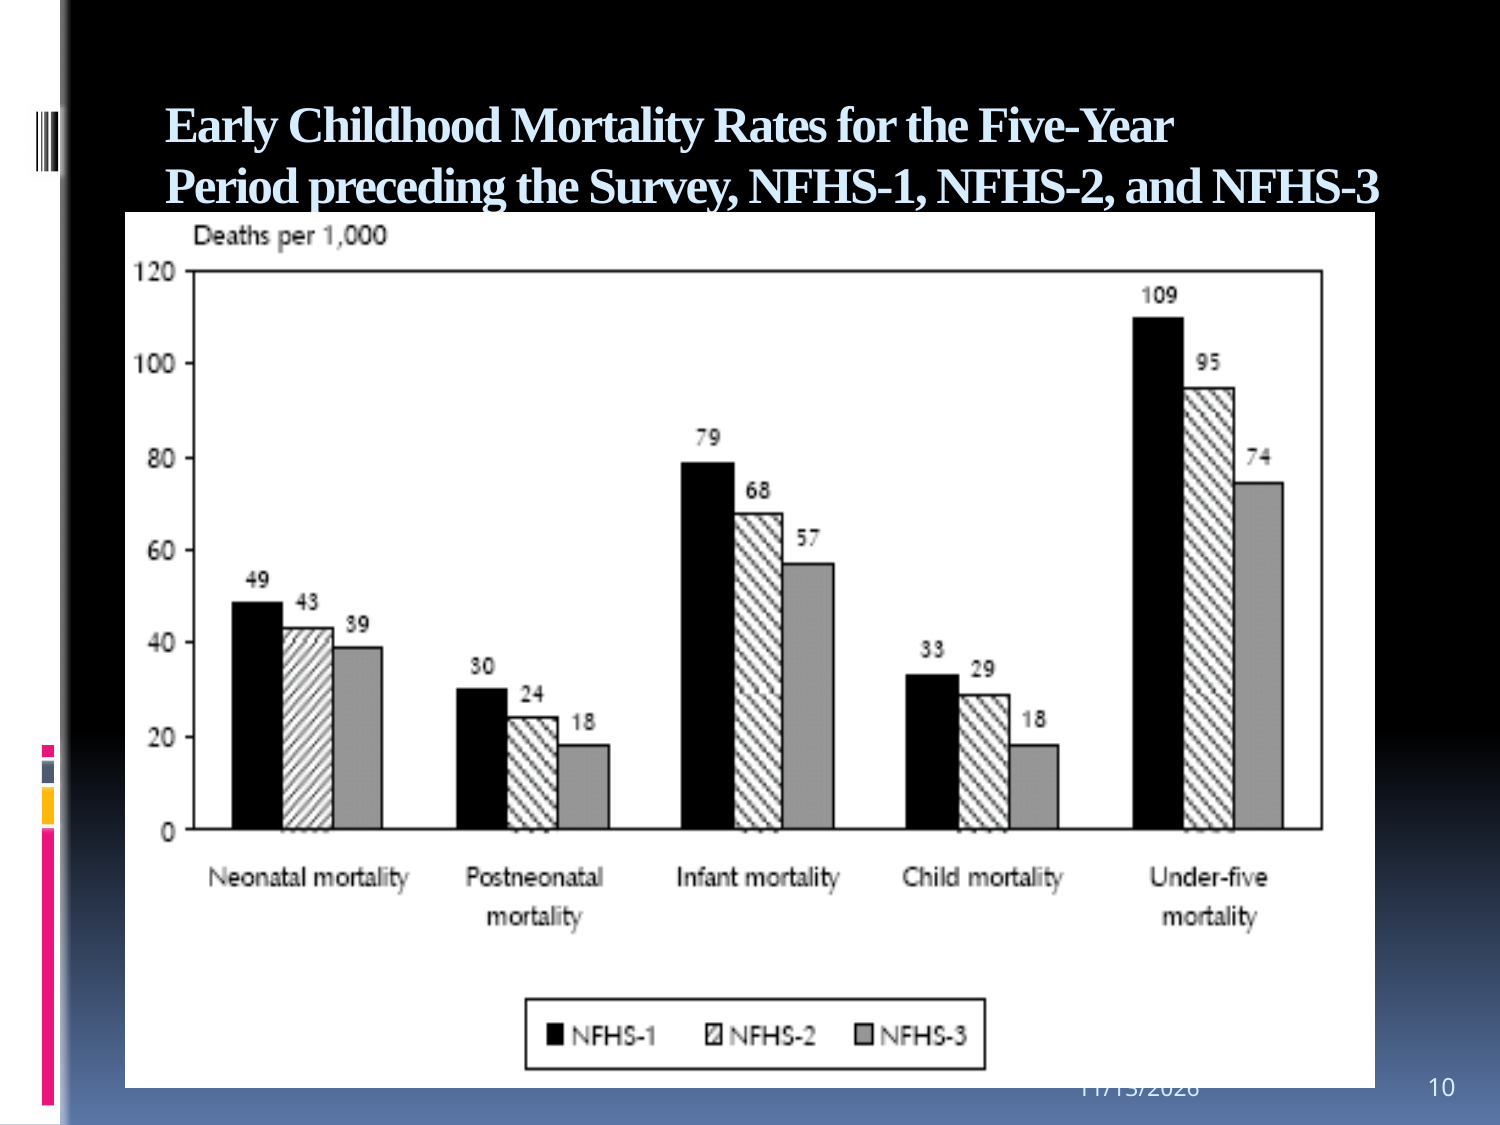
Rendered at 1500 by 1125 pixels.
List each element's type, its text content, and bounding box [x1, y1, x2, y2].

title Early Childhood Mortality Rates for the Five-Year Period preceding the Survey, NFHS-1, NFHS-2, and NFHS-3 [150, 83, 1425, 234]
slide_number 10 [1412, 1052, 1488, 1113]
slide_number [1062, 1052, 1412, 1113]
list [124, 212, 1376, 1088]
